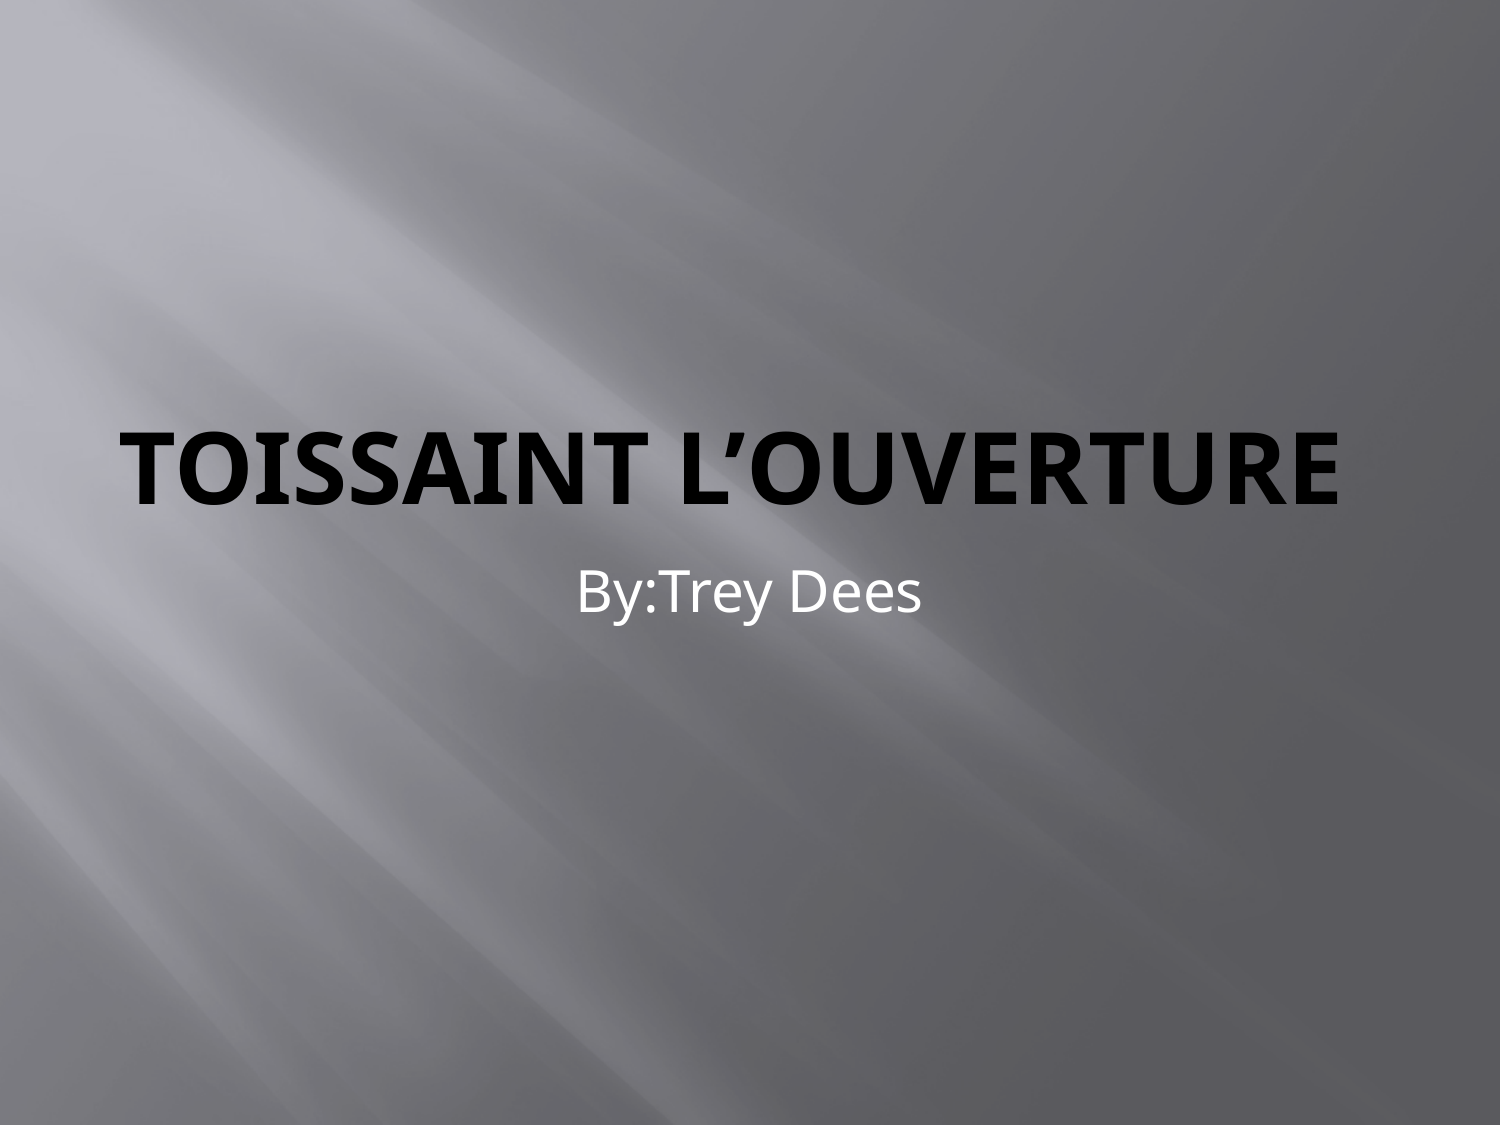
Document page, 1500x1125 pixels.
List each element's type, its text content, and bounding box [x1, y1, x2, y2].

subtitle By:Trey Dees [225, 546, 1275, 834]
title Toissaint L’ouverture [69, 224, 1420, 525]
